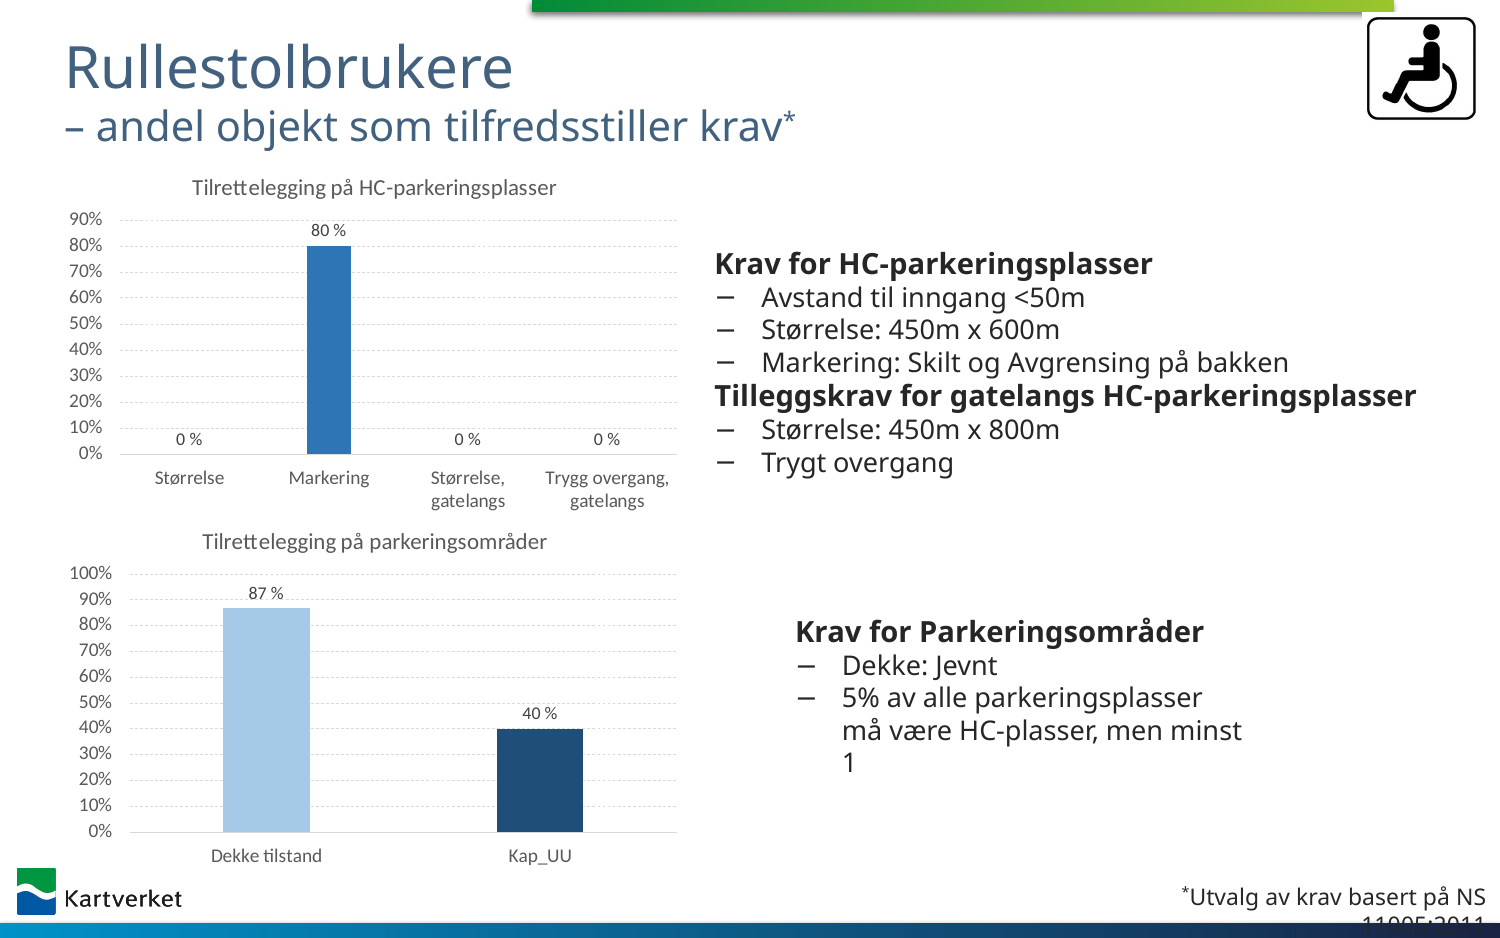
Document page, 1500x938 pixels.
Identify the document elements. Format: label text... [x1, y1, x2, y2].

text_box Krav for Parkeringsområder Dekke: Jevnt 5% av alle parkeringsplasser må være HC-plasser, men minst 1 [780, 605, 1261, 786]
text_box Krav for HC-parkeringsplasser Avstand til inngang <50m Størrelse: 450m x 600m Markering: Skilt og Avgrensing på bakken Tilleggskrav for gatelangs HC-parkeringsplasser Størrelse: 450m x 800m Trygt overgang [699, 237, 1433, 485]
picture [1362, 12, 1481, 126]
text_box Rullestolbrukere – andel objekt som tilfredsstiller krav* [49, 25, 1431, 158]
picture [62, 520, 688, 874]
picture [62, 166, 688, 519]
text_box *Utvalg av krav basert på NS 11005:2011 [1068, 873, 1500, 938]
